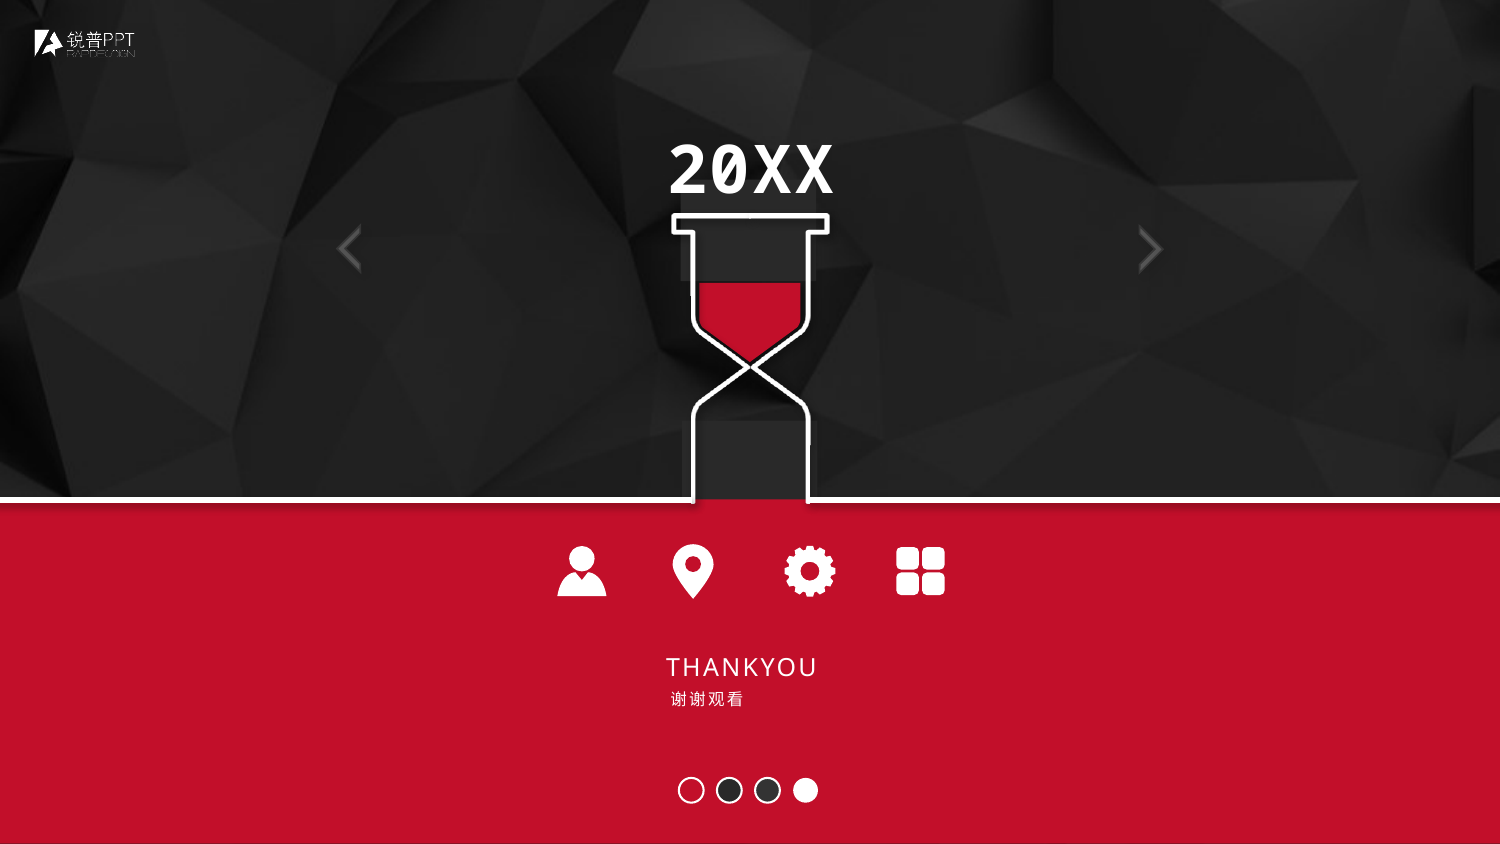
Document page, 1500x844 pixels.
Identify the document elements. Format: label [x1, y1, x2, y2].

text_box [896, 546, 945, 596]
picture [0, 0, 1500, 844]
text_box [672, 544, 714, 599]
